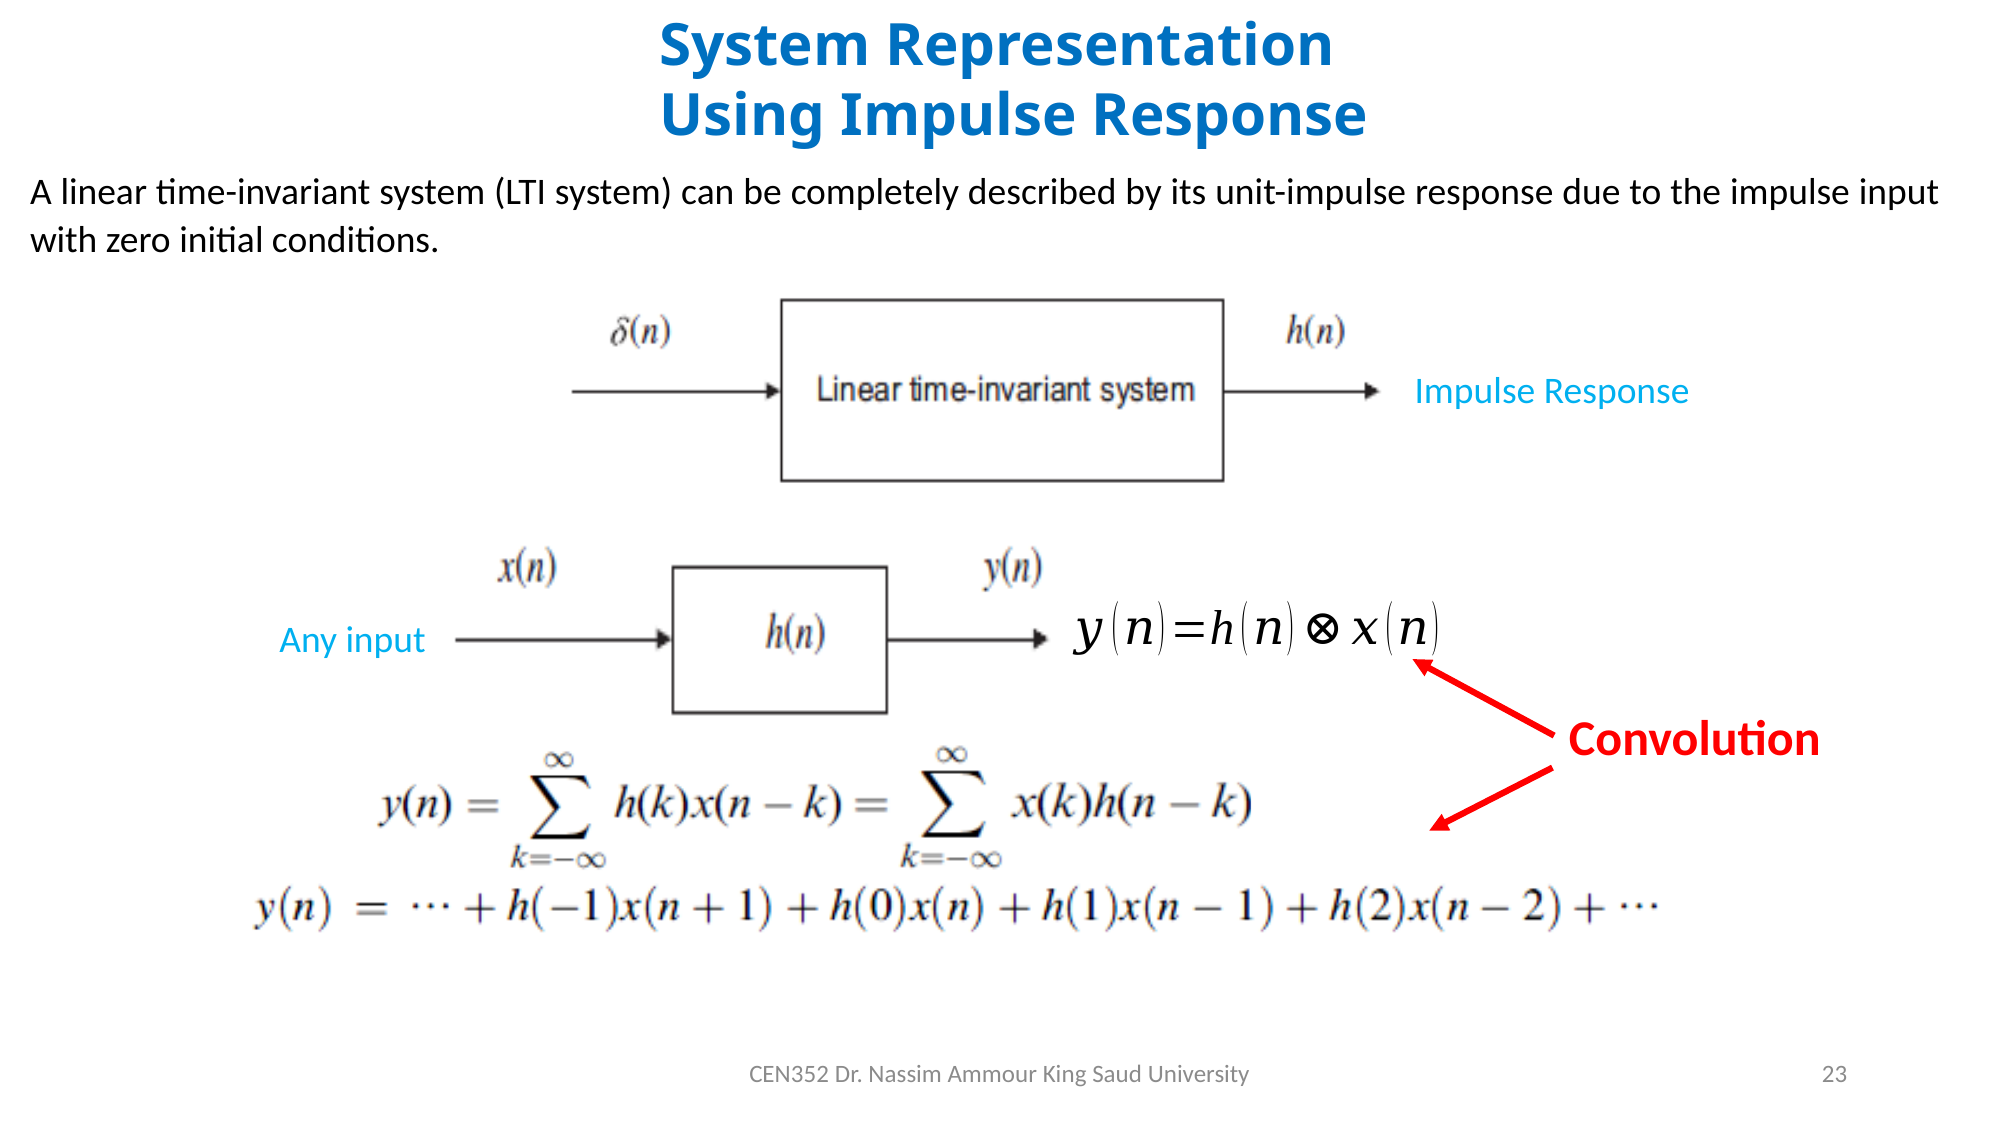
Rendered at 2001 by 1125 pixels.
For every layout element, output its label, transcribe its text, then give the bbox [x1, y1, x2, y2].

text_box Impulse Response [1413, 358, 1706, 418]
slide_number 23 [1412, 1042, 1863, 1103]
picture [559, 276, 1413, 517]
text_box System Representation Using Impulse Response [644, 0, 1384, 155]
footer CEN352 Dr. Nassim Ammour King Saud University [662, 1042, 1338, 1103]
text_box Any input [264, 607, 441, 668]
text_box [1412, 659, 1838, 831]
picture [237, 735, 1681, 942]
picture [441, 532, 1072, 725]
